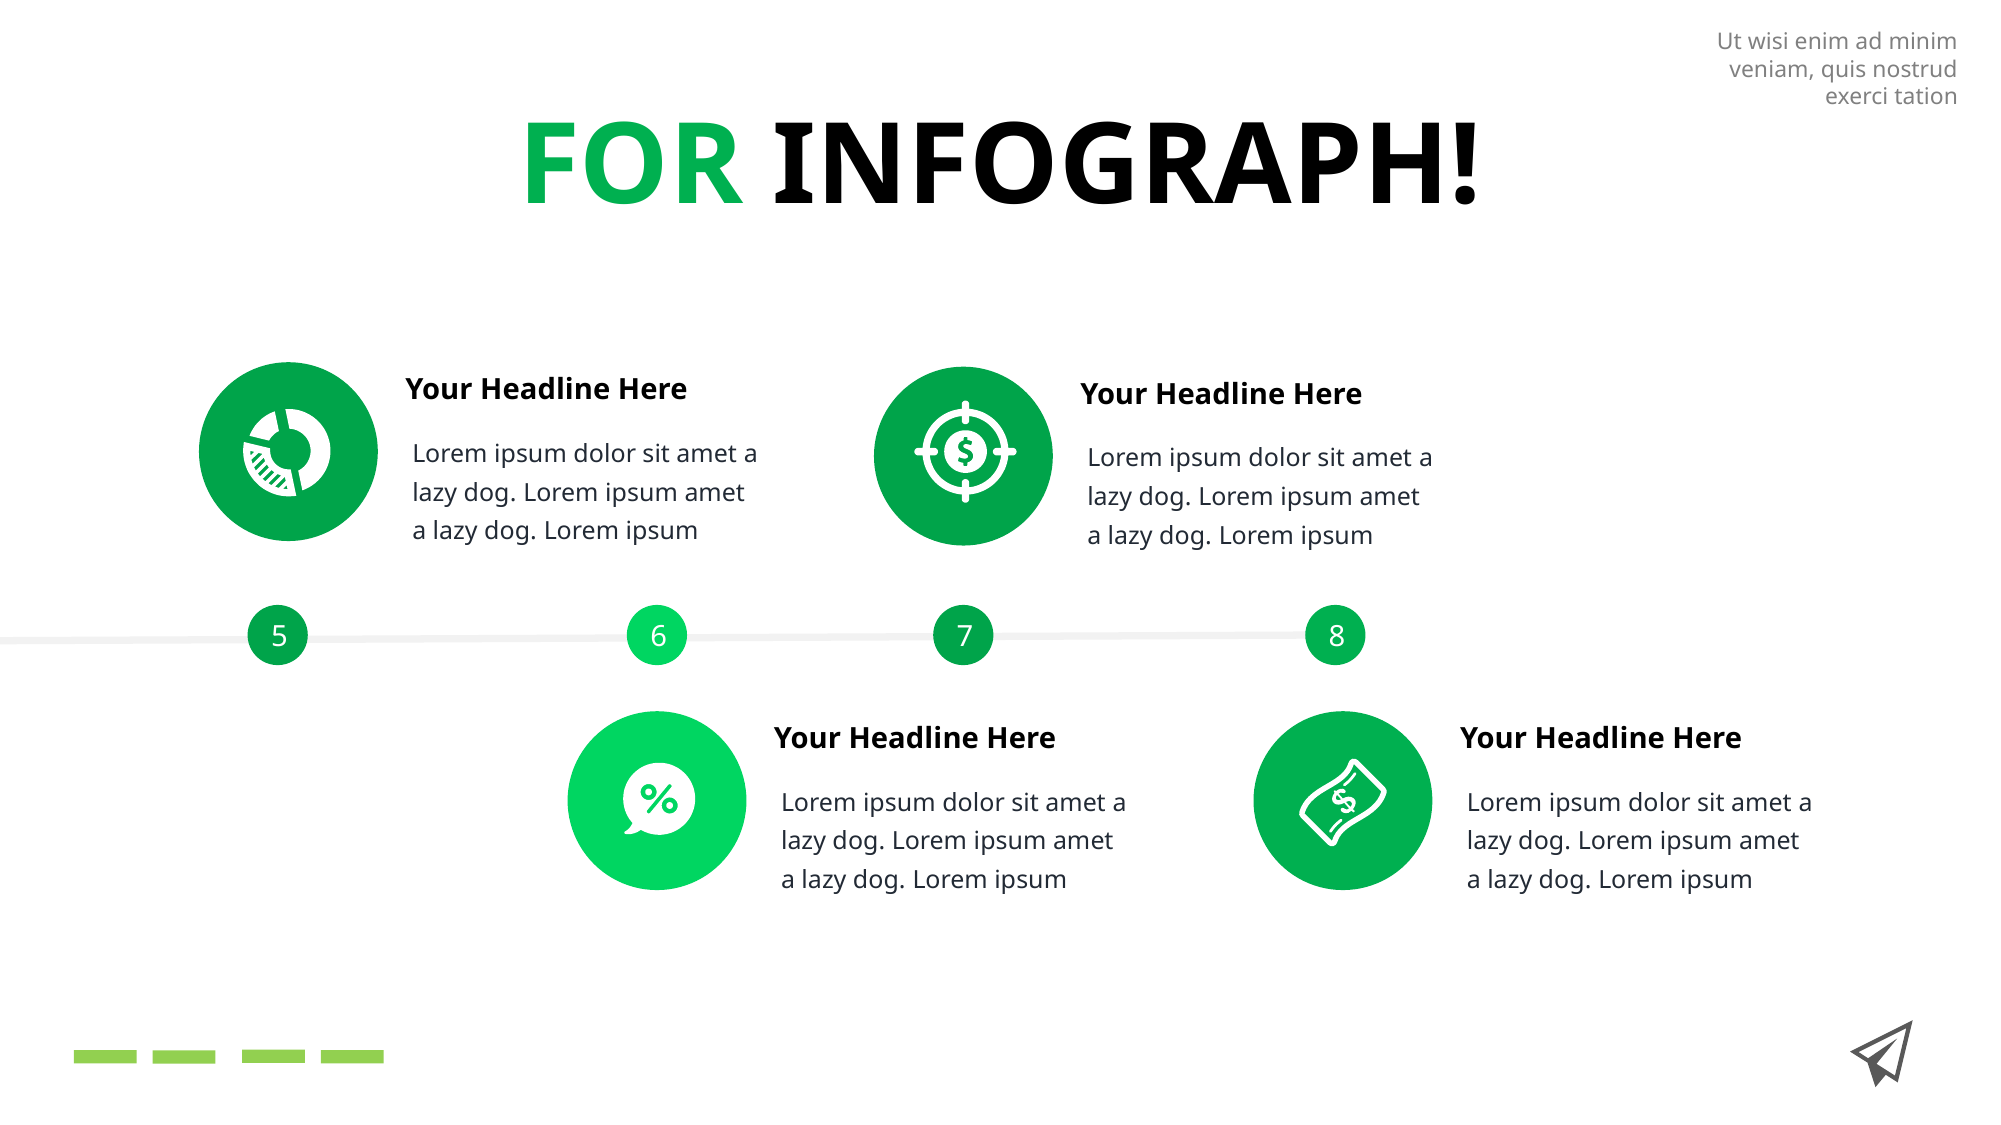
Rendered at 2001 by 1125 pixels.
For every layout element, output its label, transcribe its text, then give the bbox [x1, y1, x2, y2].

text_box Your Headline Here [759, 712, 1072, 762]
text_box [197, 361, 379, 543]
text_box Ut wisi enim ad minim veniam, quis nostrud exerci tation [1664, 19, 1973, 117]
text_box [1850, 1020, 1913, 1088]
text_box Lorem ipsum dolor sit amet a lazy dog. Lorem ipsum amet a lazy dog. Lorem ipsum [1072, 425, 1454, 557]
text_box 5 [246, 603, 309, 634]
text_box [241, 1049, 306, 1064]
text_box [914, 400, 1017, 503]
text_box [1299, 758, 1387, 847]
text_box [0, 634, 1306, 641]
text_box 7 [932, 603, 995, 634]
text_box Lorem ipsum dolor sit amet a lazy dog. Lorem ipsum amet a lazy dog. Lorem ipsum [397, 420, 779, 553]
text_box [320, 1049, 385, 1064]
text_box [73, 1049, 138, 1064]
text_box [872, 365, 1054, 547]
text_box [623, 762, 696, 835]
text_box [243, 408, 331, 497]
text_box 8 [1304, 603, 1367, 667]
text_box [1252, 710, 1434, 892]
text_box Your Headline Here [1445, 712, 1758, 762]
text_box Your Headline Here [1065, 367, 1378, 418]
text_box [566, 710, 748, 892]
text_box 6 [625, 603, 689, 634]
text_box 5 [247, 641, 309, 667]
text_box FOR INFOGRAPH! [466, 83, 1533, 233]
text_box Lorem ipsum dolor sit amet a lazy dog. Lorem ipsum amet a lazy dog. Lorem ipsum [766, 769, 1147, 902]
text_box [152, 1049, 216, 1065]
text_box Lorem ipsum dolor sit amet a lazy dog. Lorem ipsum amet a lazy dog. Lorem ipsum [1452, 769, 1833, 902]
text_box 6 [626, 641, 688, 667]
text_box Your Headline Here [390, 363, 703, 413]
text_box 7 [932, 641, 994, 667]
